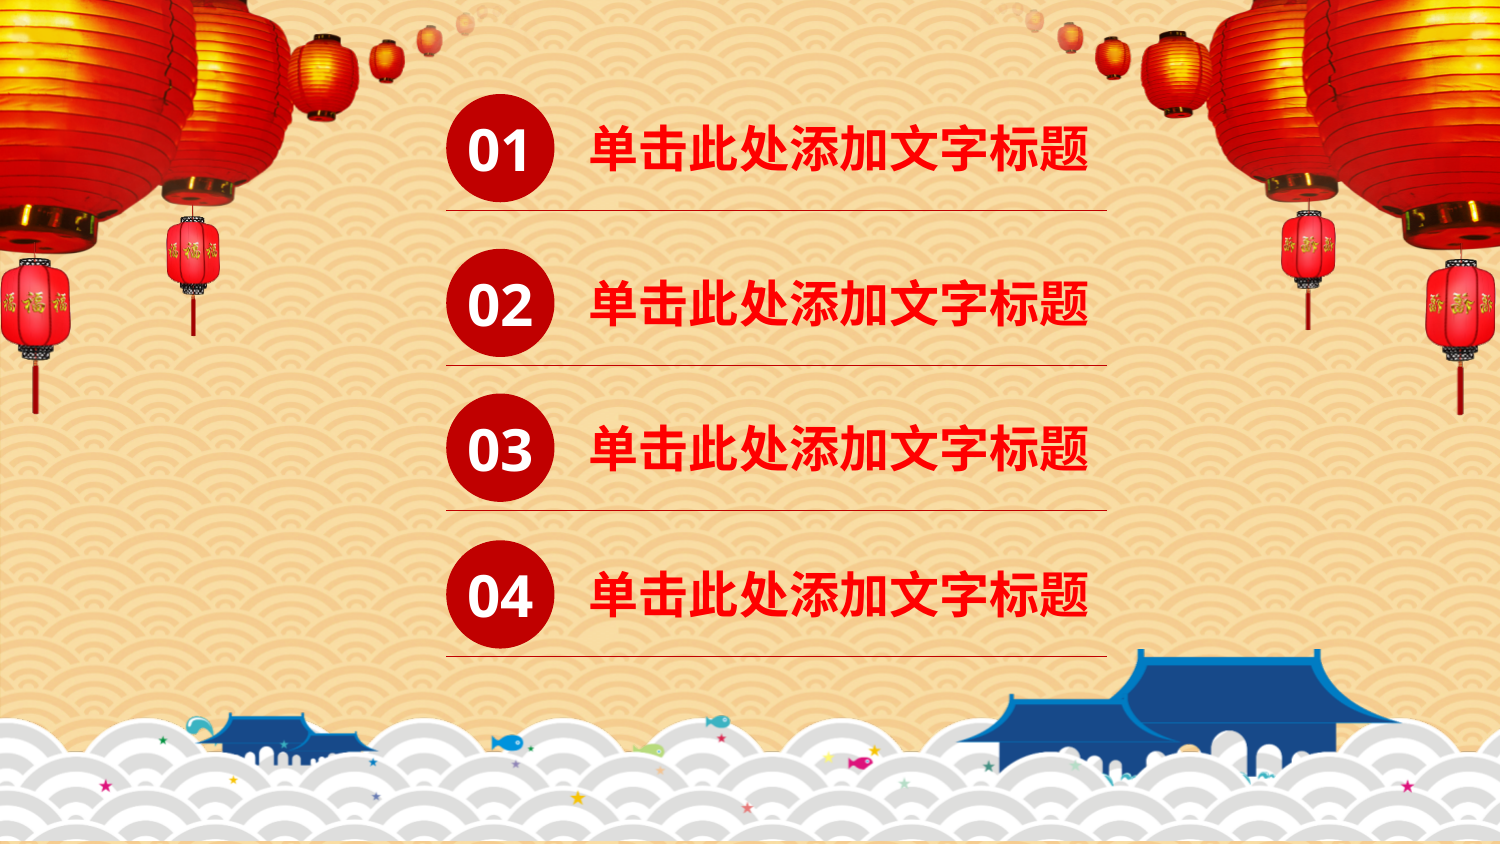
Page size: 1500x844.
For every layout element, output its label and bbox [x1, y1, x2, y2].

text_box [0, 0, 1500, 844]
